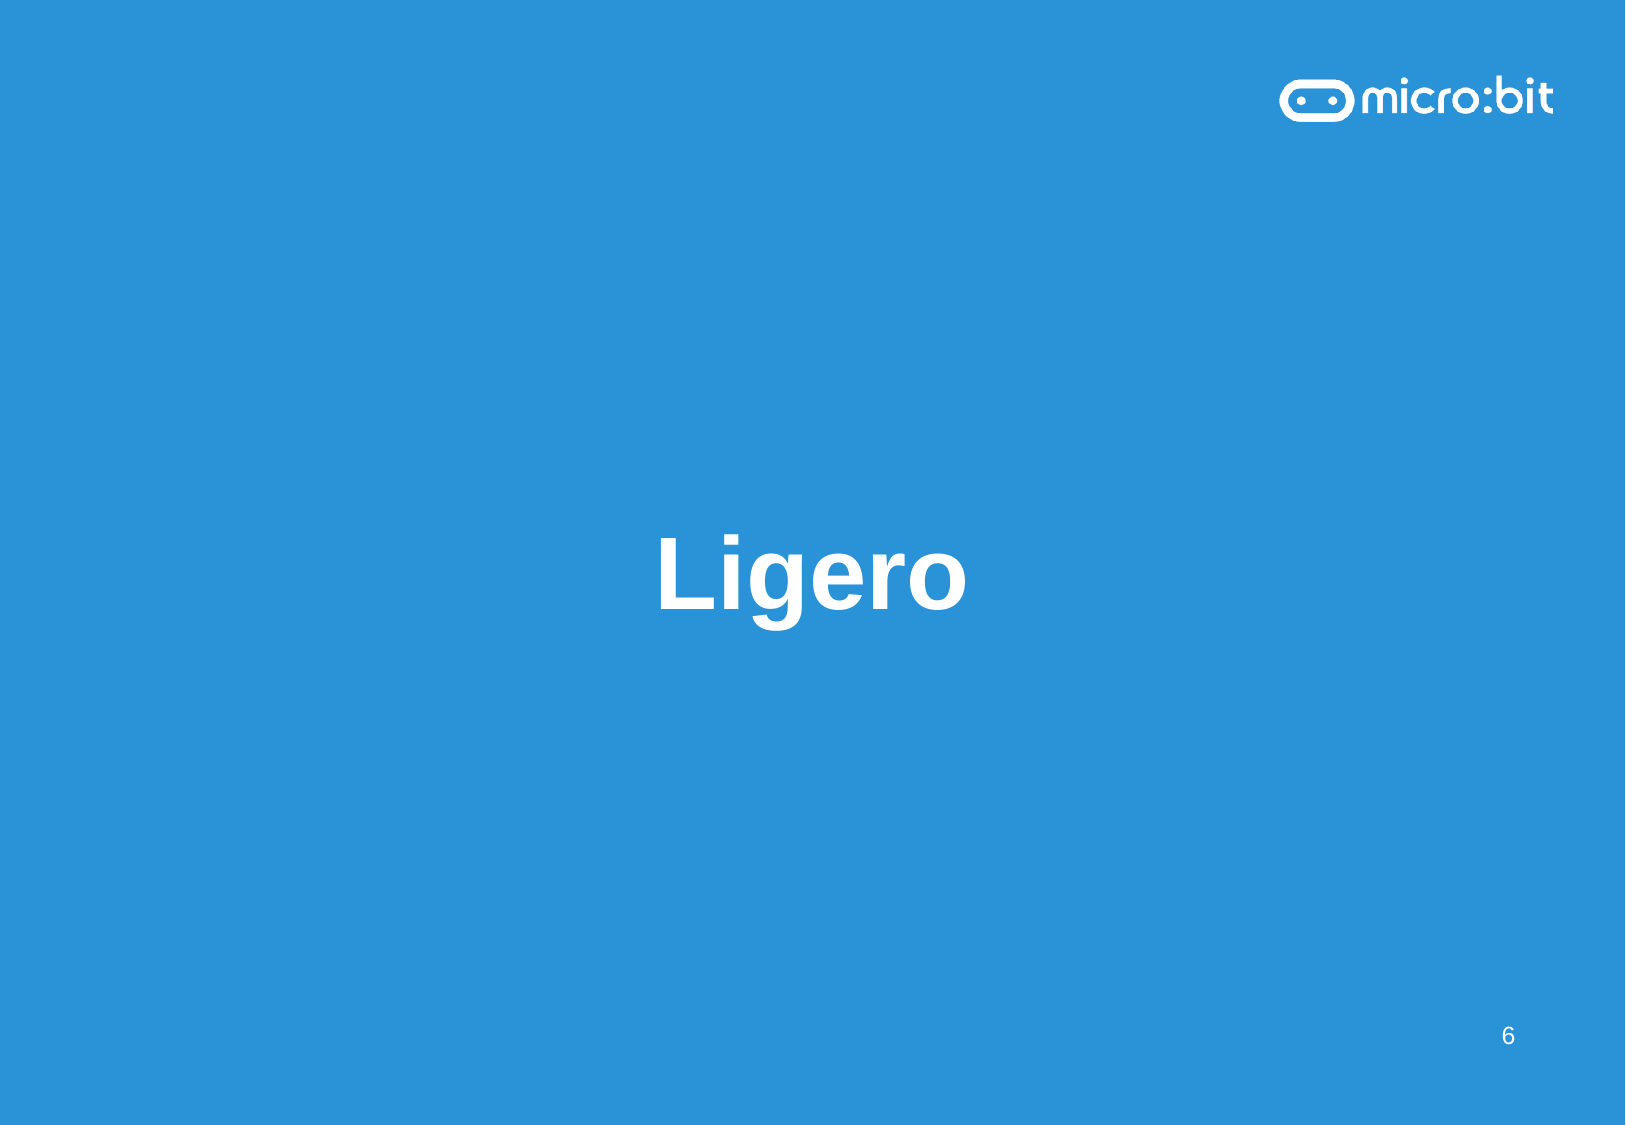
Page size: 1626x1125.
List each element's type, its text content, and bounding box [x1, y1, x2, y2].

slide_number 6 [1164, 1004, 1531, 1065]
list Ligero [373, 437, 1252, 687]
picture [1279, 75, 1553, 122]
